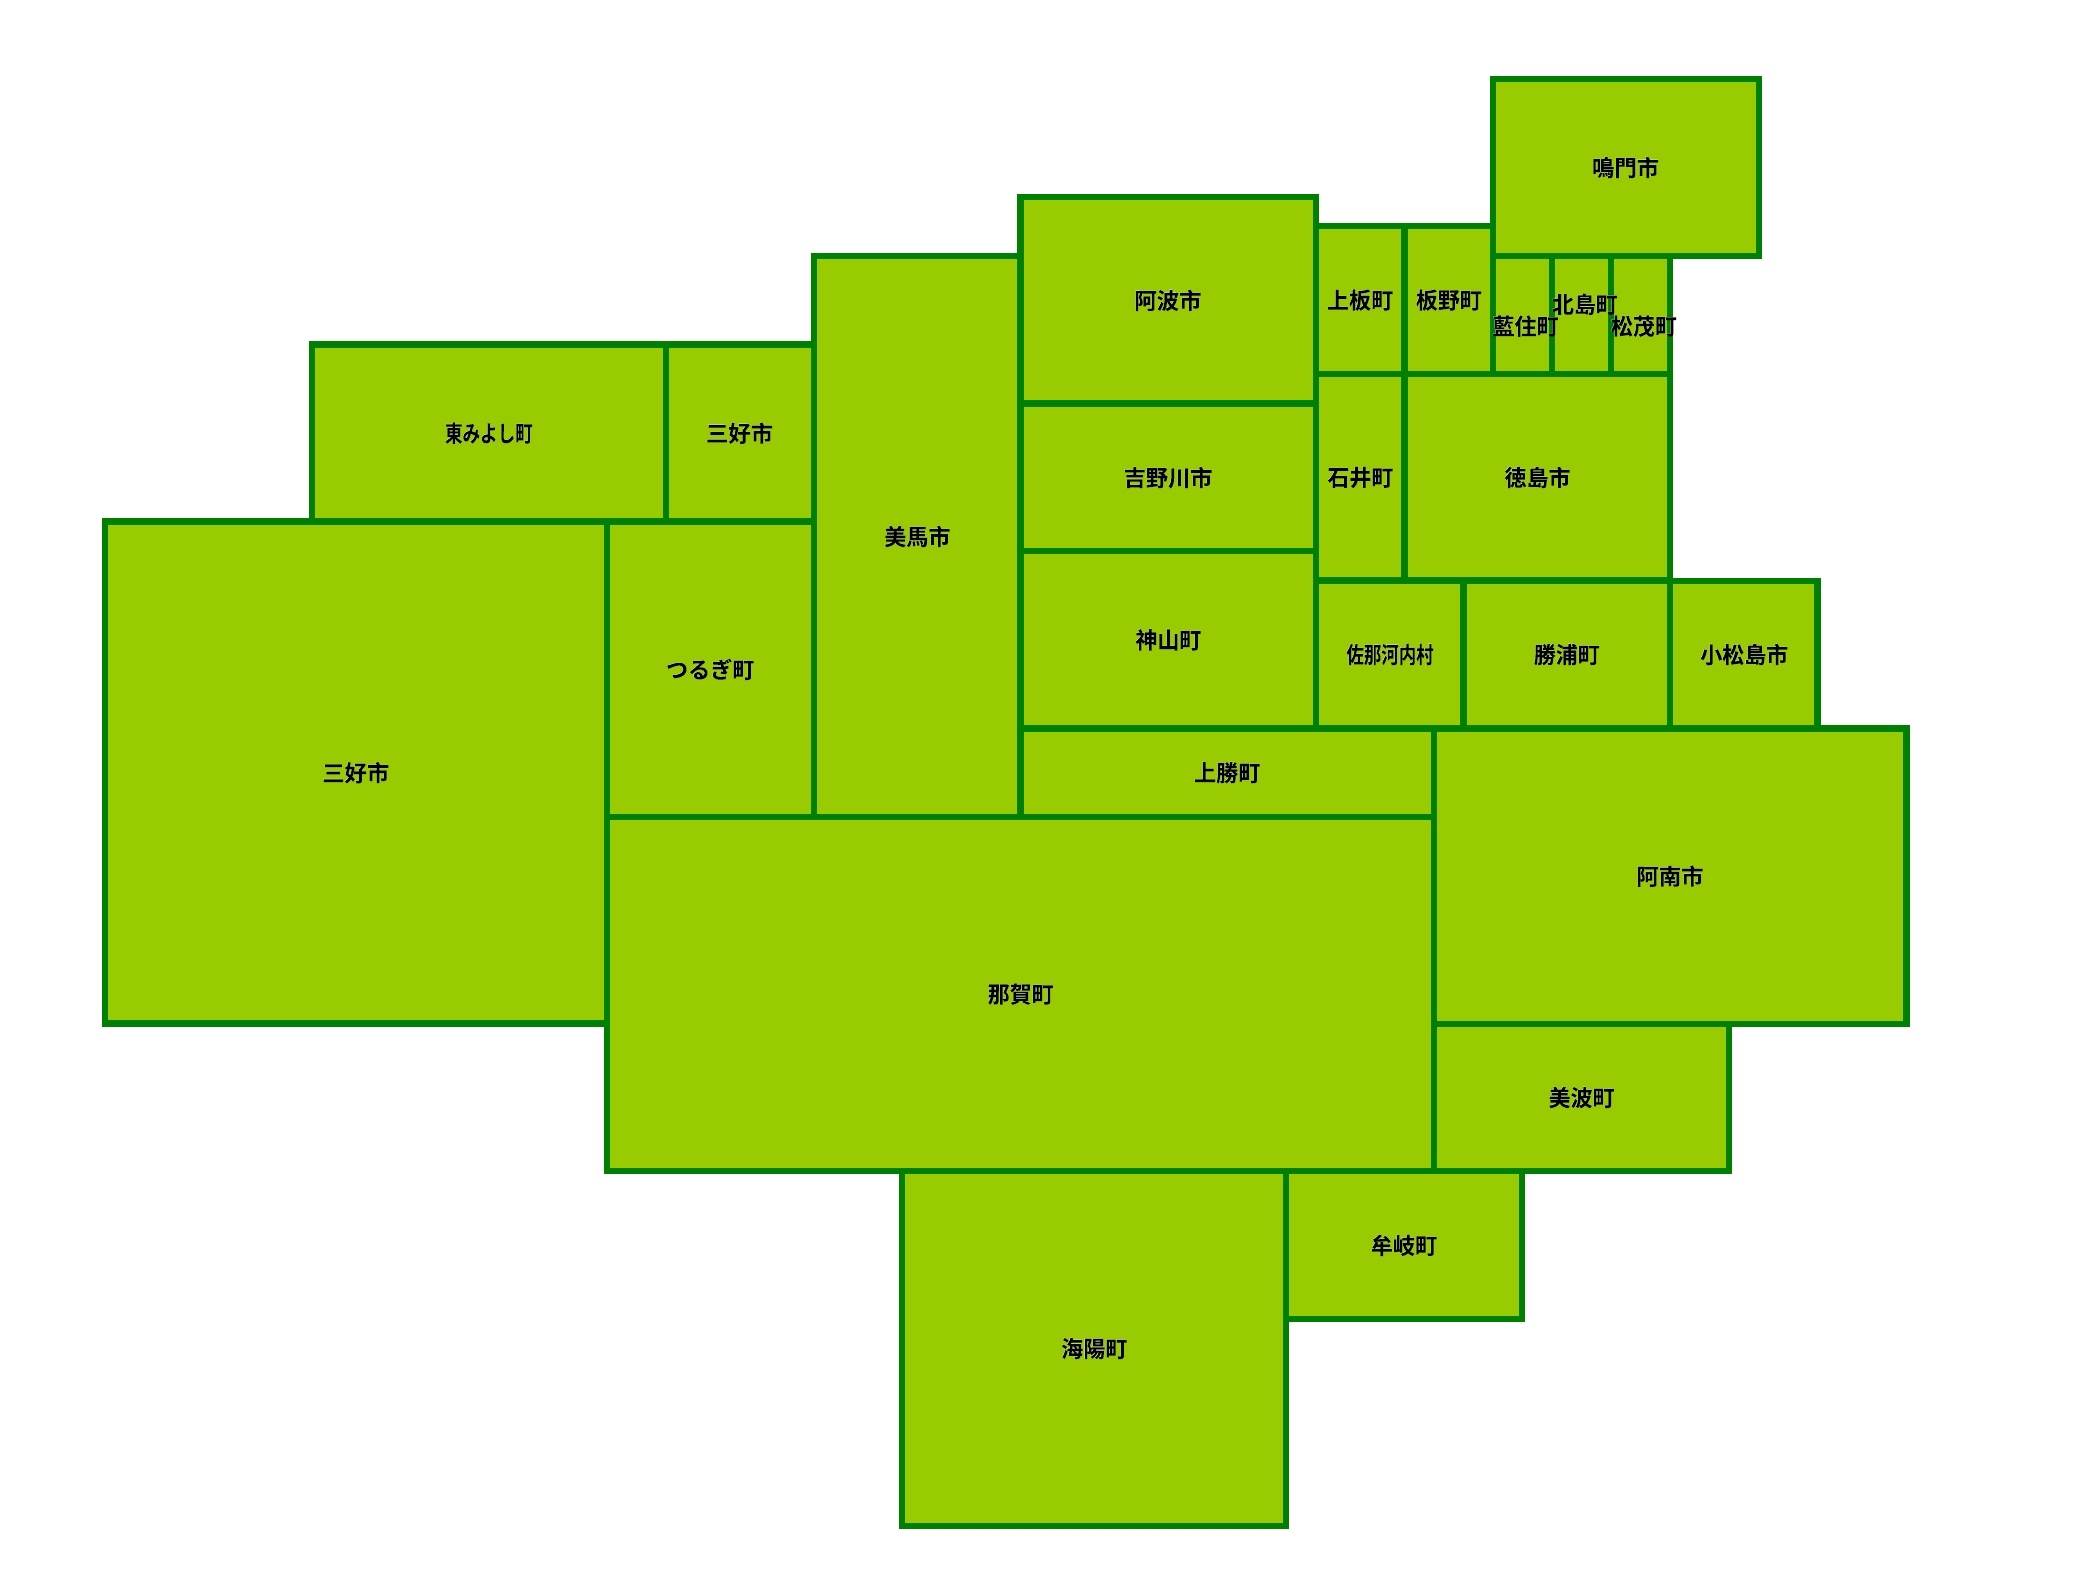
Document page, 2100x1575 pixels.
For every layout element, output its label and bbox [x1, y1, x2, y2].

text_box [1194, 761, 1261, 784]
text_box [1592, 156, 1659, 179]
text_box [1135, 628, 1201, 651]
text_box [1610, 314, 1677, 338]
text_box [1548, 1086, 1615, 1109]
text_box [1327, 466, 1393, 489]
text_box [1551, 292, 1618, 316]
text_box [666, 658, 755, 681]
text_box [884, 525, 950, 548]
text_box [1492, 314, 1559, 338]
text_box [1415, 288, 1482, 312]
text_box [1700, 643, 1788, 666]
text_box [706, 421, 773, 445]
text_box [104, 78, 1907, 1527]
text_box [1135, 288, 1201, 312]
text_box [445, 421, 533, 445]
text_box [1371, 1234, 1437, 1257]
text_box [1346, 643, 1434, 666]
text_box [323, 761, 389, 784]
text_box [1327, 288, 1393, 312]
text_box [1124, 466, 1212, 489]
text_box [1637, 864, 1704, 888]
text_box [1061, 1337, 1127, 1360]
text_box [987, 982, 1054, 1006]
text_box [1533, 643, 1600, 666]
text_box [1504, 466, 1570, 489]
